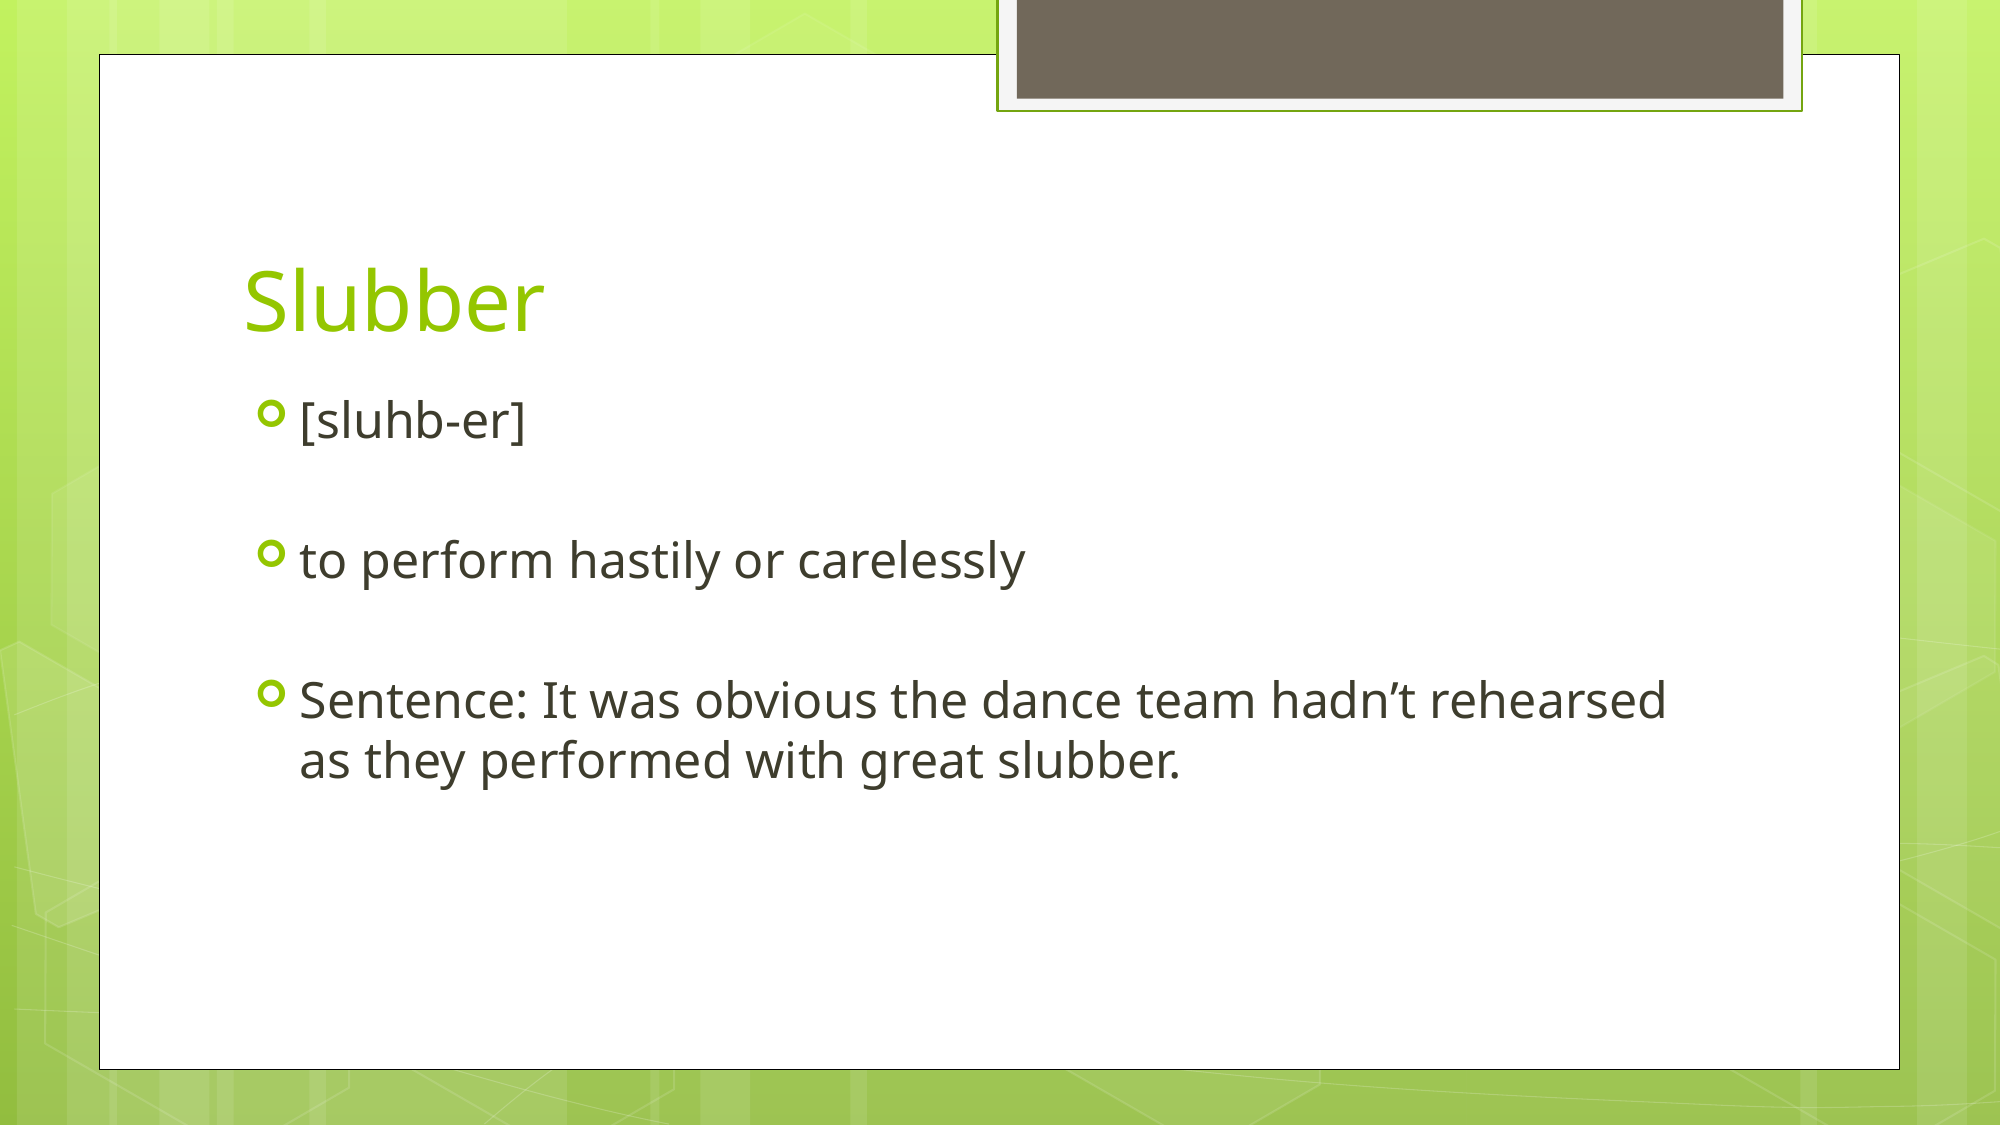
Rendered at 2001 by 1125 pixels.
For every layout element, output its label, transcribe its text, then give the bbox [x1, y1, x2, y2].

title Slubber [228, 168, 1765, 357]
list [sluhb-er] to perform hastily or carelessly Sentence: It was obvious the dance team hadn’t rehearsed as they performed with great slubber. [228, 381, 1711, 957]
